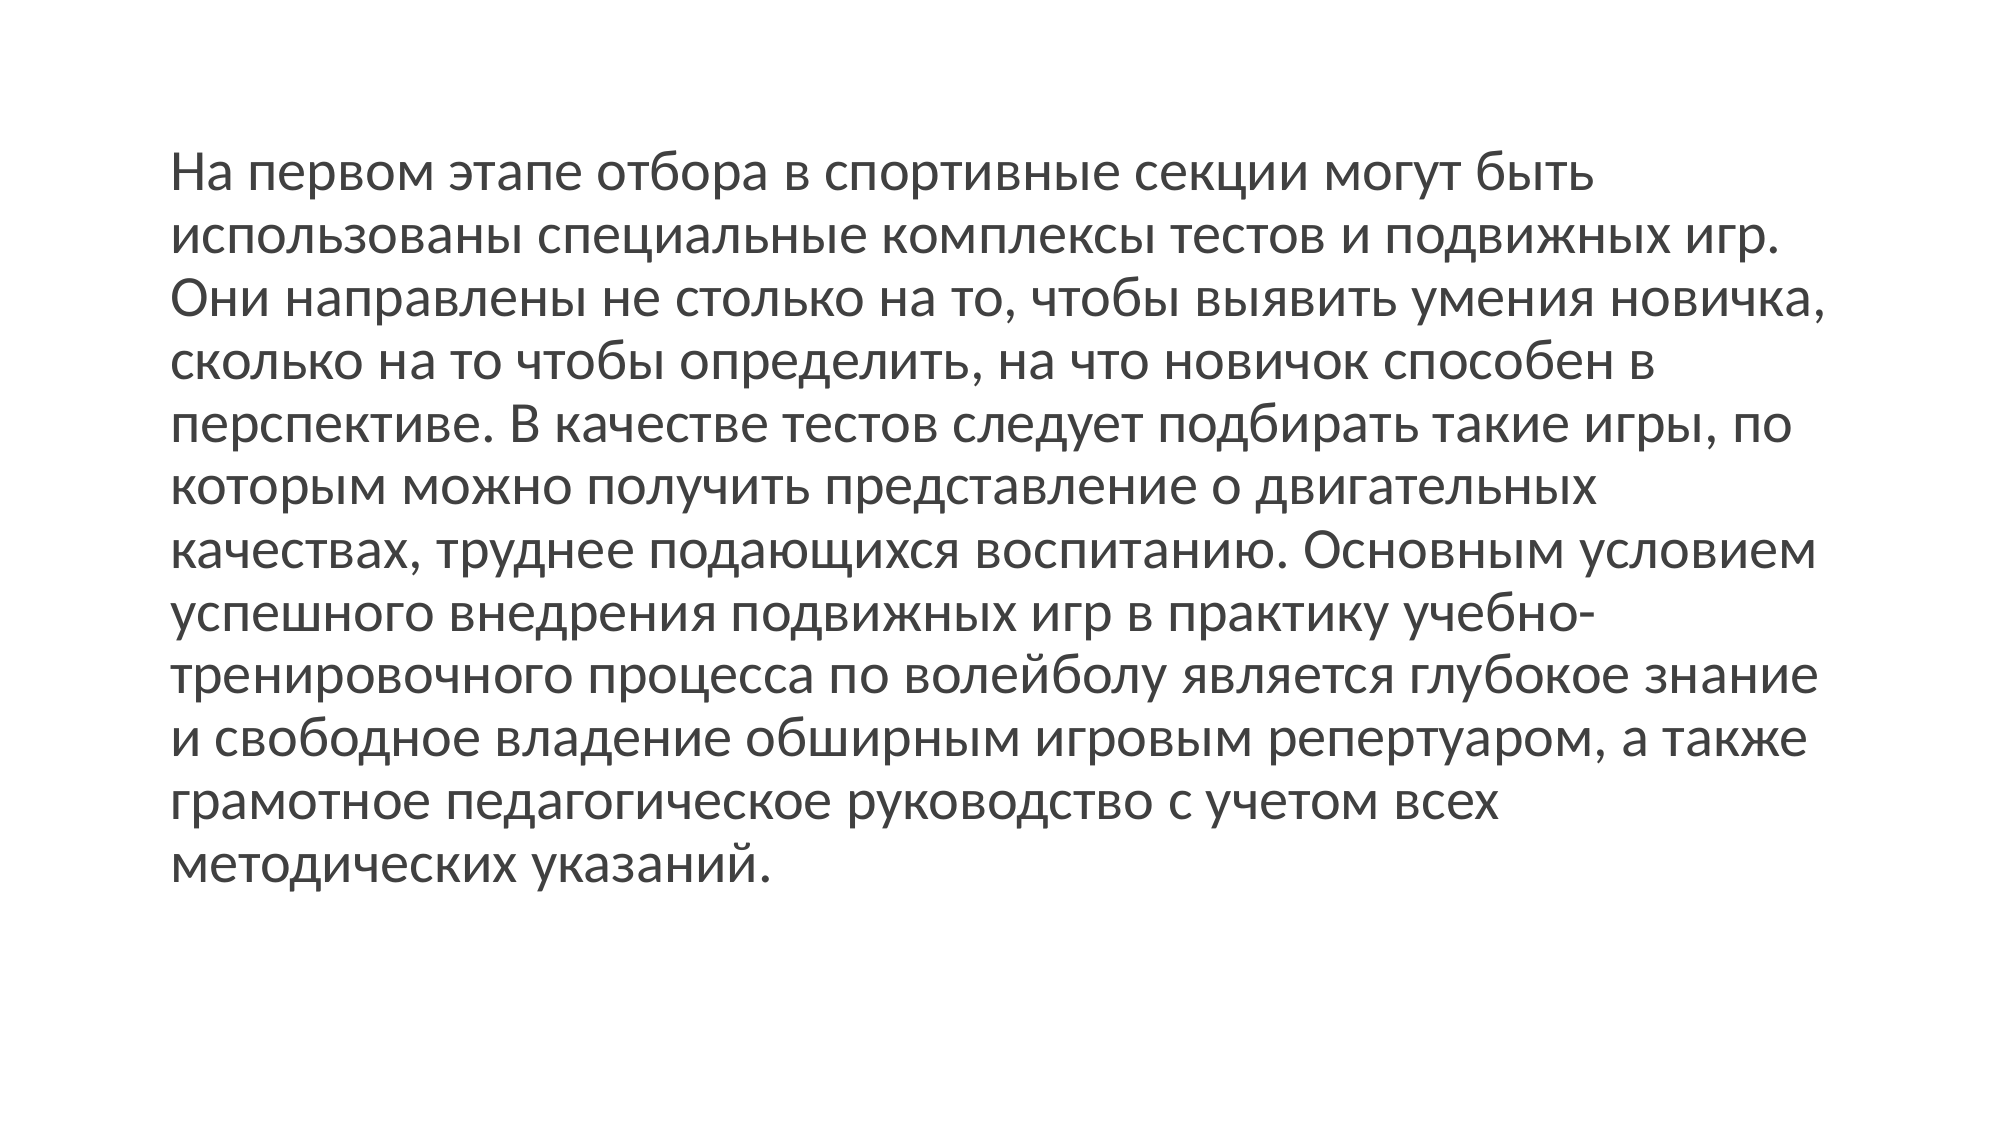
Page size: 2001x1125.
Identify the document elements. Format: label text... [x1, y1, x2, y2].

list На первом этапе отбора в спортивные секции могут быть использованы специальные комплексы тестов и подвижных игр. Они направлены не столько на то, чтобы выявить умения новичка, сколько на то чтобы определить, на что новичок способен в перспективе. В качестве тестов следует подбирать такие игры, по которым можно получить представление о двигательных качествах, труднее подающихся воспитанию. Основным условием успешного внедрения подвижных игр в практику учебно-тренировочного процесса по волейболу является глубокое знание и свободное владение обширным игровым репертуаром, а также грамотное педагогическое руководство с учетом всех методических указаний. [155, 132, 1830, 963]
